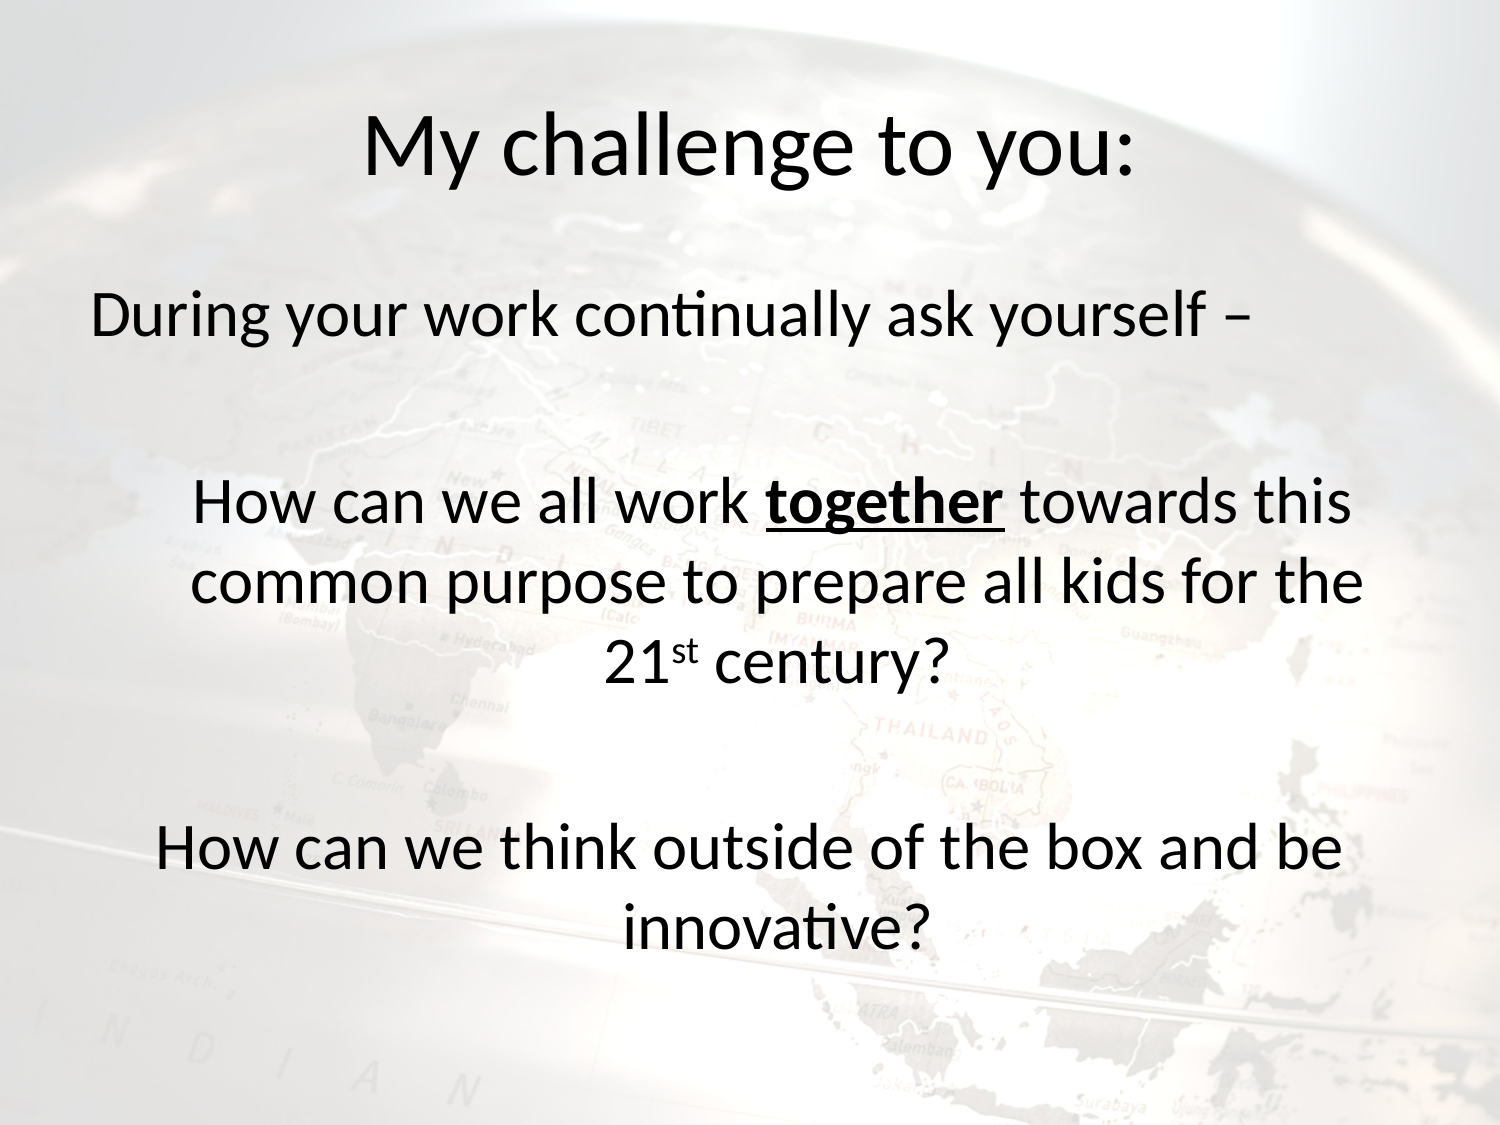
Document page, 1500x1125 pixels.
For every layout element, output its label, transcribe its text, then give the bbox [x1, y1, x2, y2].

title My challenge to you: [75, 45, 1425, 233]
list During your work continually ask yourself – How can we all work together towards this common purpose to prepare all kids for the 21st century? How can we think outside of the box and be innovative? [75, 262, 1425, 1005]
